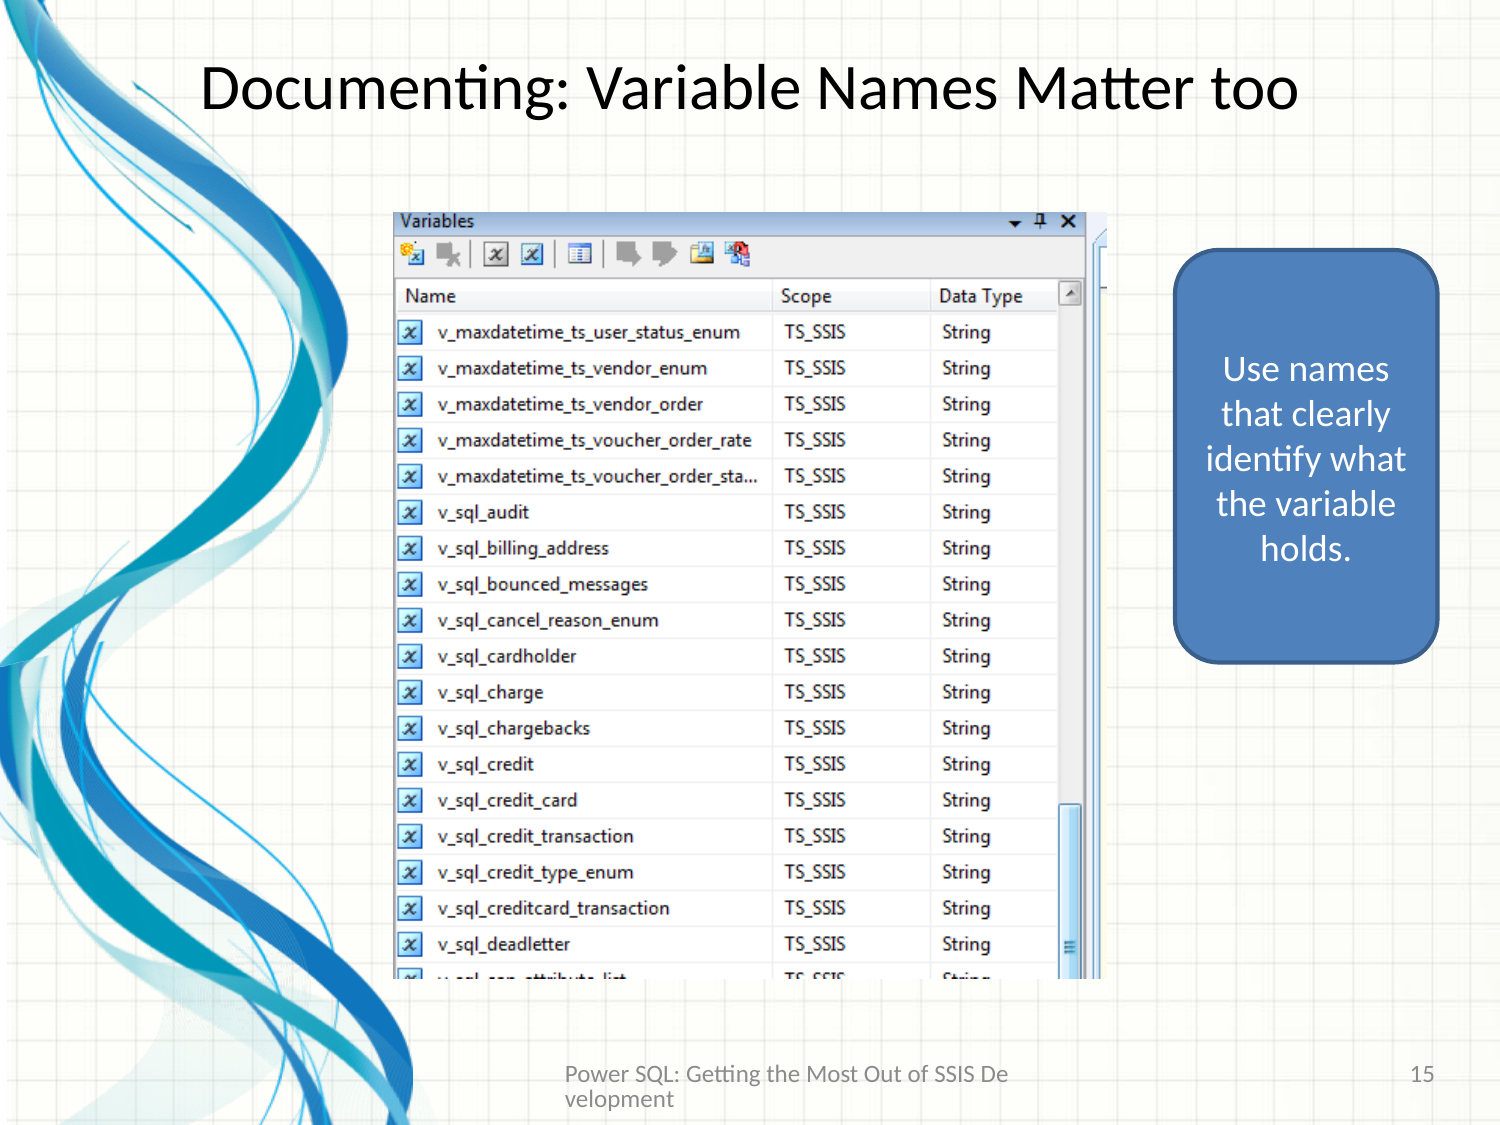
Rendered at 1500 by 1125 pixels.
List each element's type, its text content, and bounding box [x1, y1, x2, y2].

picture [0, 0, 1500, 1125]
footer Power SQL: Getting the Most Out of SSIS Development [549, 1042, 1025, 1103]
text_box Use names that clearly identify what the variable holds. [1172, 247, 1440, 665]
text_box Documenting: Variable Names Matter too [416, 37, 1338, 175]
slide_number 15 [1100, 1042, 1450, 1103]
